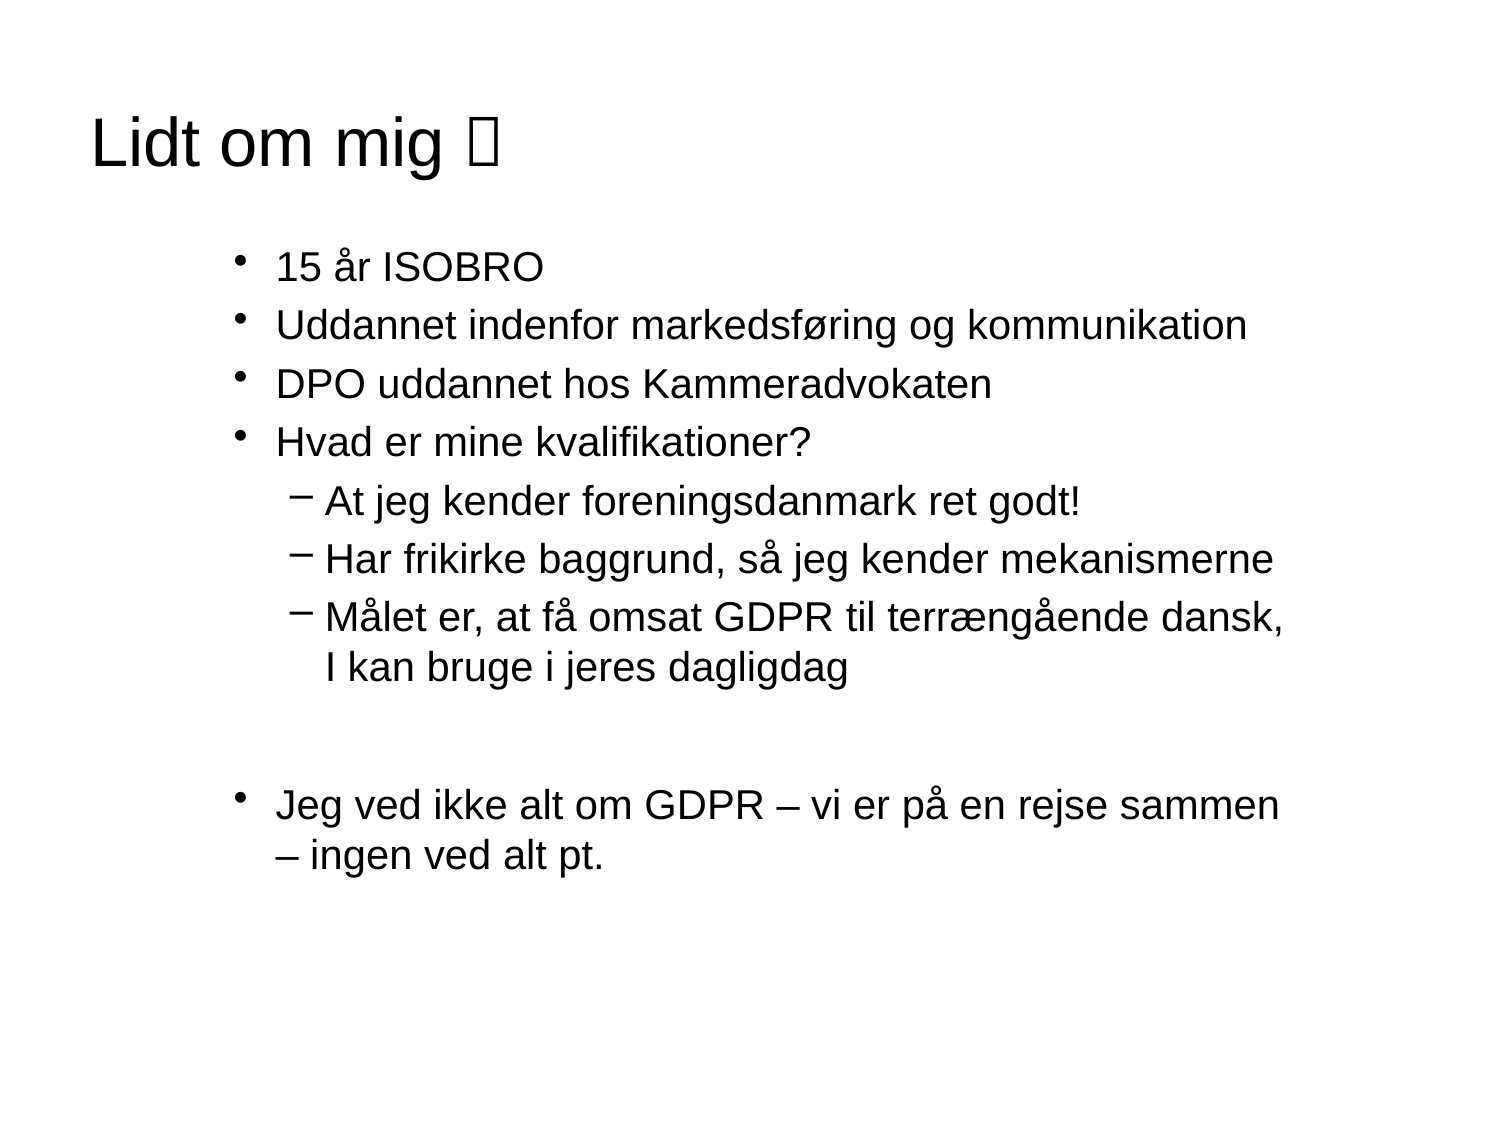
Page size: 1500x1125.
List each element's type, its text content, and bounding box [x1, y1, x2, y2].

list 15 år ISOBRO Uddannet indenfor markedsføring og kommunikation DPO uddannet hos Kammeradvokaten Hvad er mine kvalifikationer? At jeg kender foreningsdanmark ret godt! Har frikirke baggrund, så jeg kender mekanismerne Målet er, at få omsat GDPR til terrængående dansk, I kan bruge i jeres dagligdag Jeg ved ikke alt om GDPR – vi er på en rejse sammen – ingen ved alt pt. [218, 232, 1317, 929]
title Lidt om mig  [75, 45, 1425, 233]
